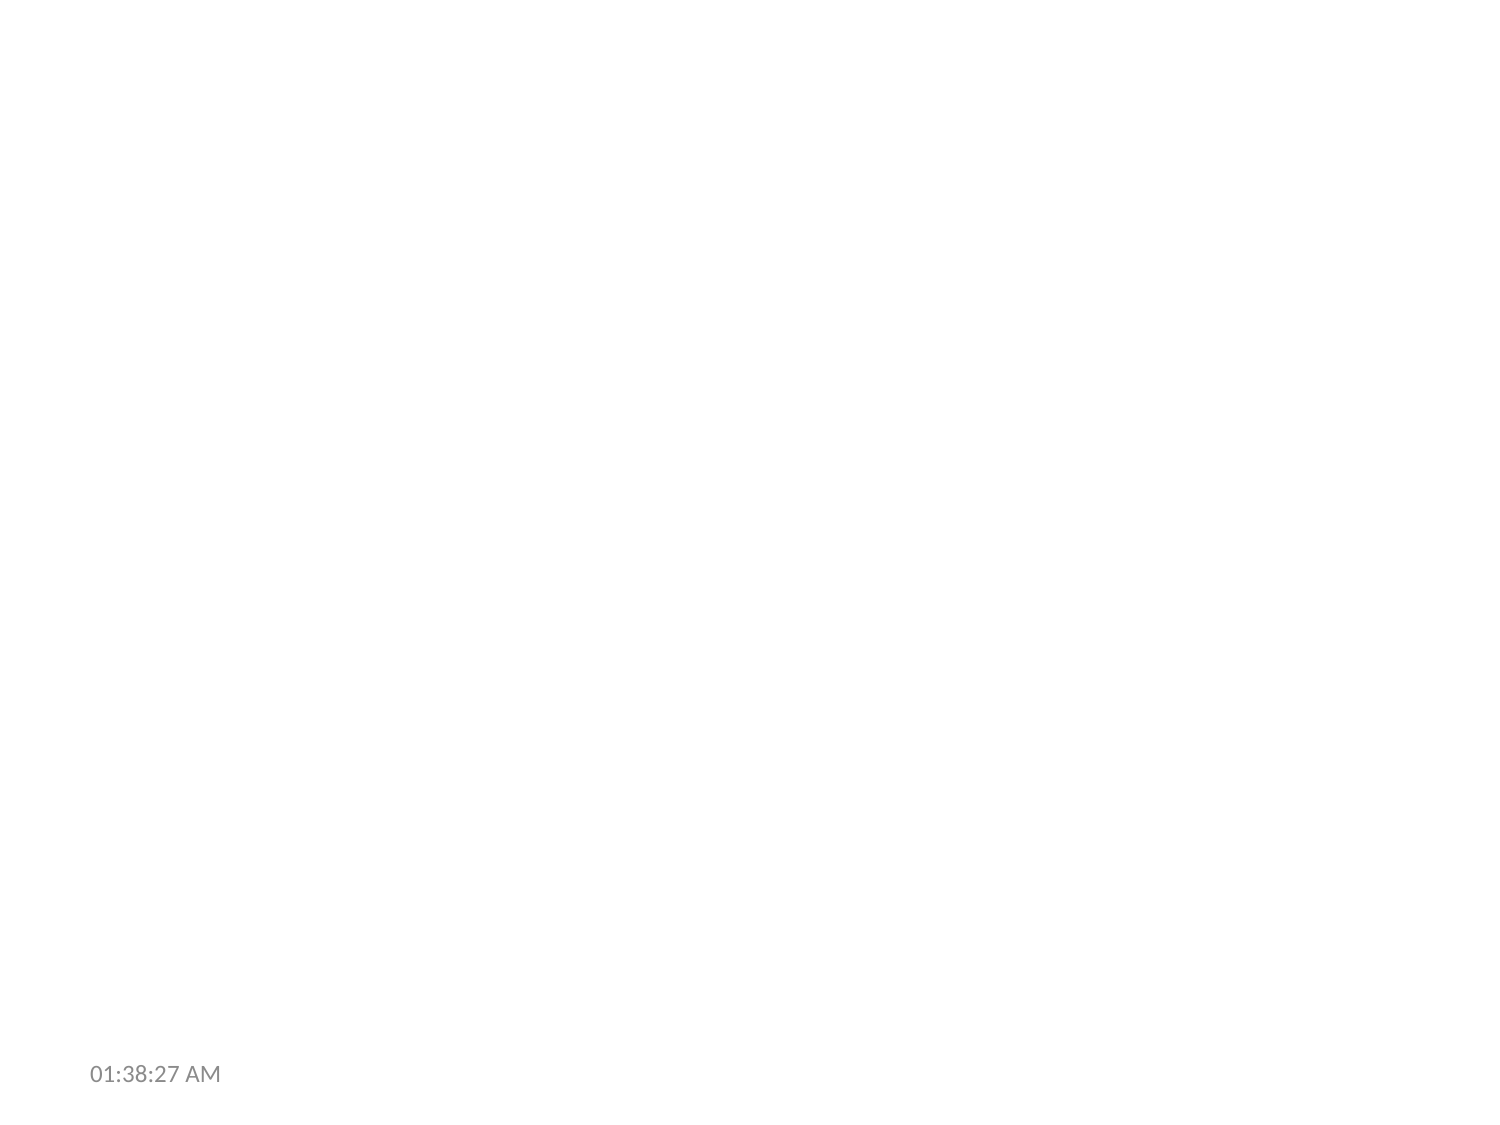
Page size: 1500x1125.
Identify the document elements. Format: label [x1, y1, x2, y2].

slide_number [75, 1042, 425, 1103]
